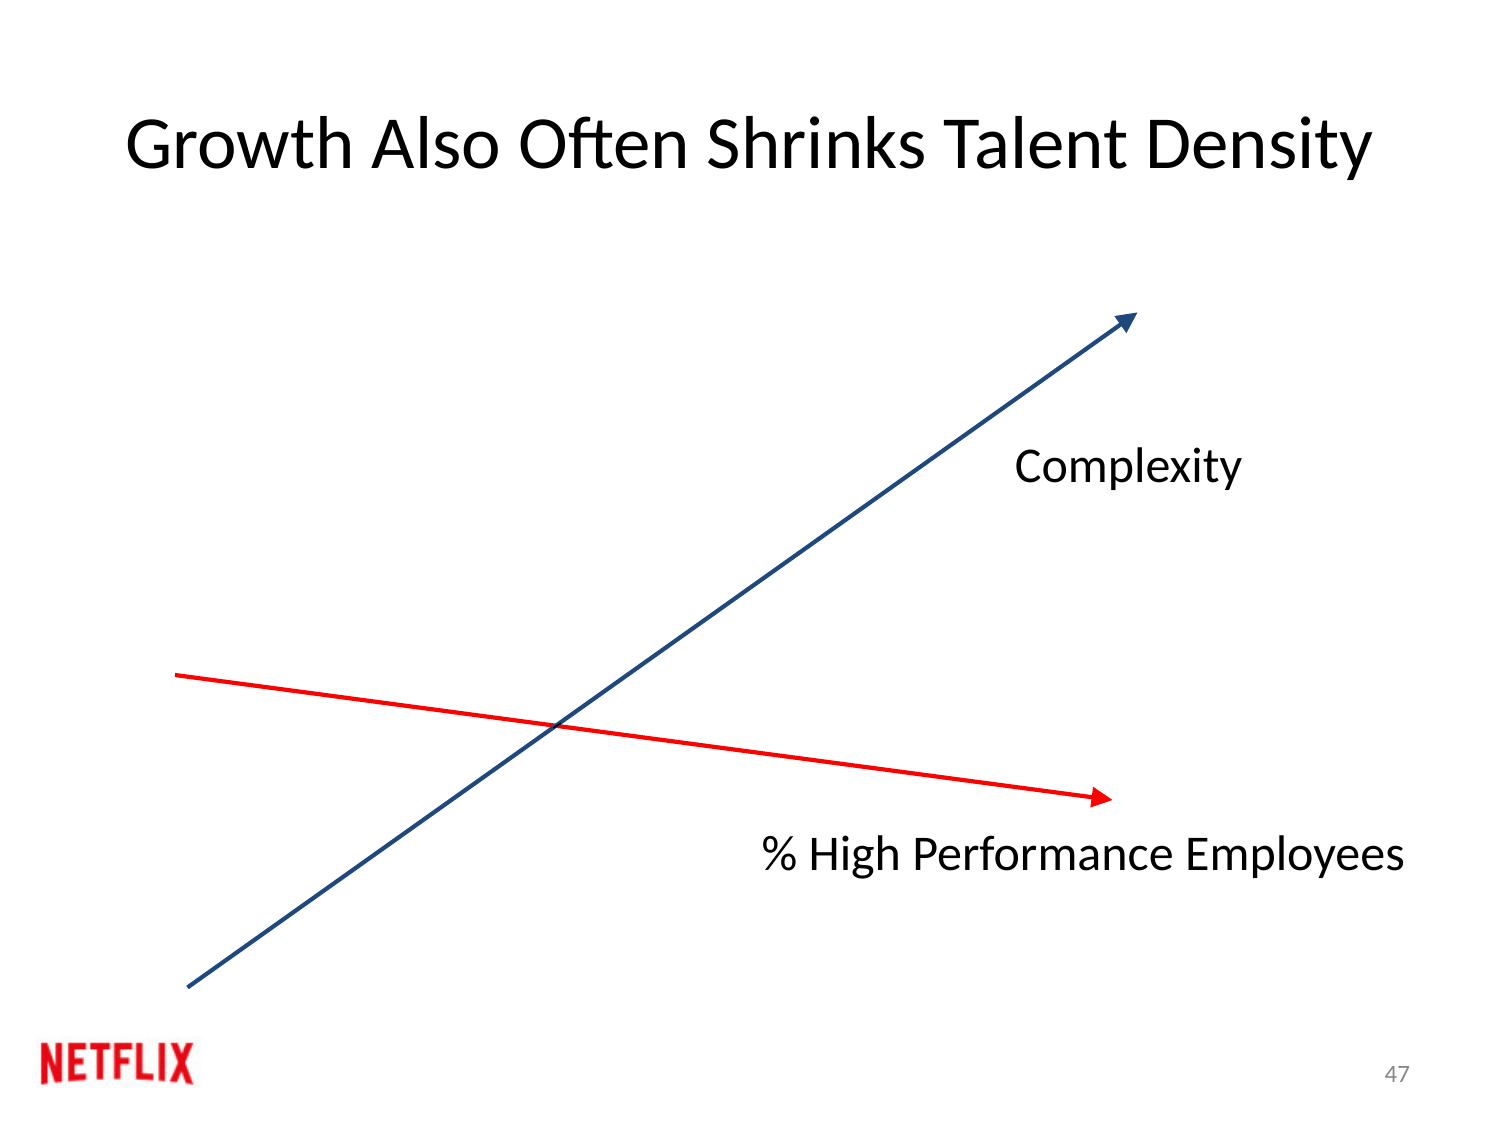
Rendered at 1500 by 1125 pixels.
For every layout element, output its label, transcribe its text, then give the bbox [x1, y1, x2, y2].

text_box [174, 674, 182, 801]
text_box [187, 312, 1138, 988]
picture [24, 1024, 211, 1104]
text_box % High Performance Employees [1141, 812, 1500, 888]
text_box Complexity [1141, 424, 1278, 500]
slide_number ‹#› [1074, 1042, 1425, 1103]
title Growth Also Often Shrinks Talent Density [75, 45, 1425, 233]
